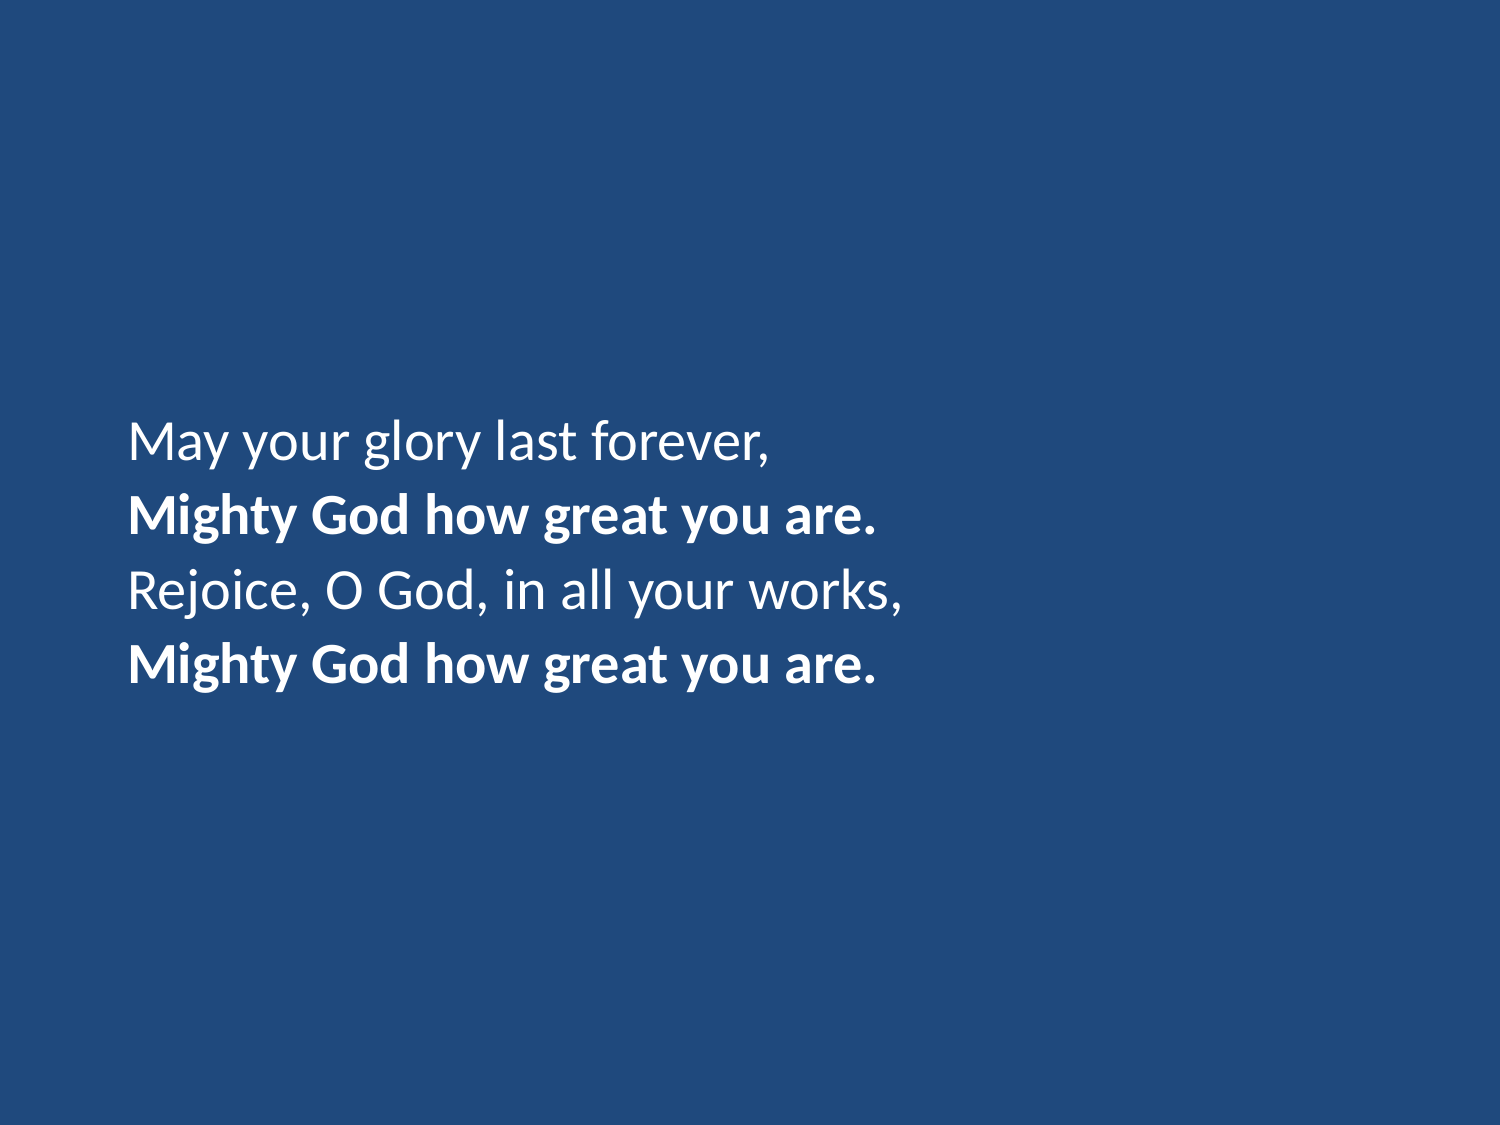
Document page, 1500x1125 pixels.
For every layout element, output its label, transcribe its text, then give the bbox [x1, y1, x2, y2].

list May your glory last forever, Mighty God how great you are. Rejoice, O God, in all your works, Mighty God how great you are. [112, 402, 1450, 723]
